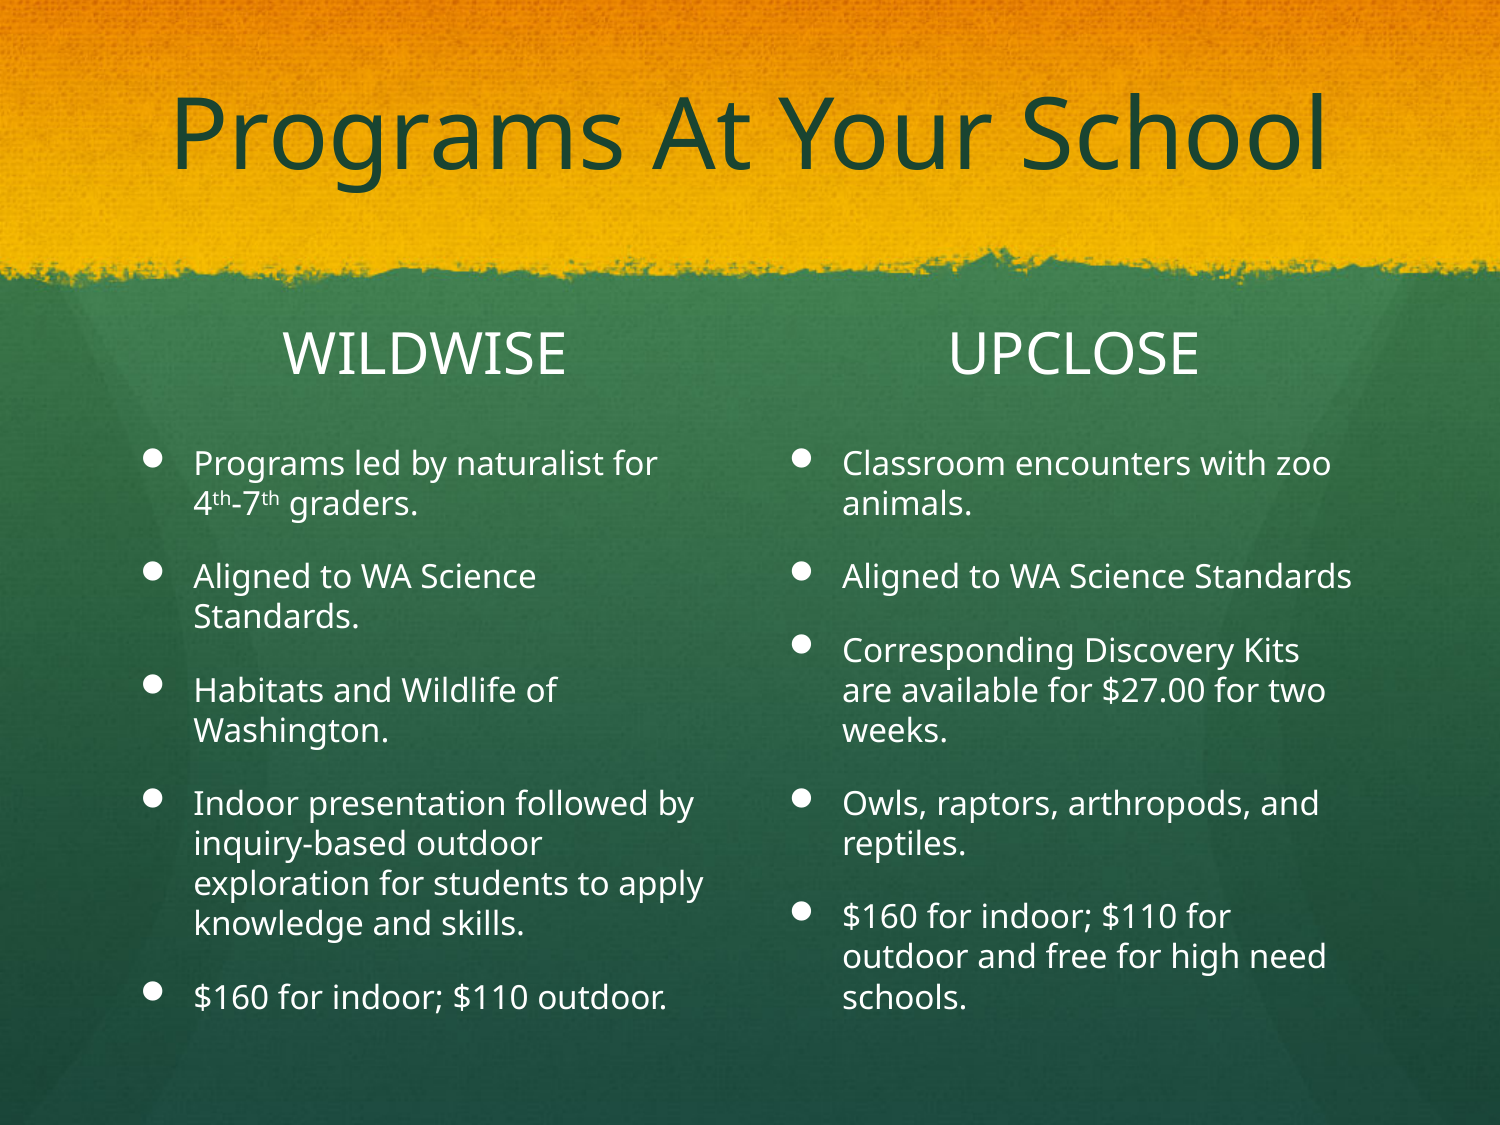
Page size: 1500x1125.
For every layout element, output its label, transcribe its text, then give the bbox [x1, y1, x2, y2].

picture [0, 0, 1500, 1125]
title Programs At Your School [125, 13, 1375, 246]
list Classroom encounters with zoo animals. Aligned to WA Science Standards Corresponding Discovery Kits are available for $27.00 for two weeks. Owls, raptors, arthropods, and reptiles. $160 for indoor; $110 for outdoor and free for high need schools. [774, 434, 1375, 1027]
list UPCLOSE [774, 276, 1375, 425]
list Programs led by naturalist for 4th-7th graders. Aligned to WA Science Standards. Habitats and Wildlife of Washington. Indoor presentation followed by inquiry-based outdoor exploration for students to apply knowledge and skills. $160 for indoor; $110 outdoor. [125, 434, 726, 1027]
list WILDWISE [125, 276, 726, 425]
